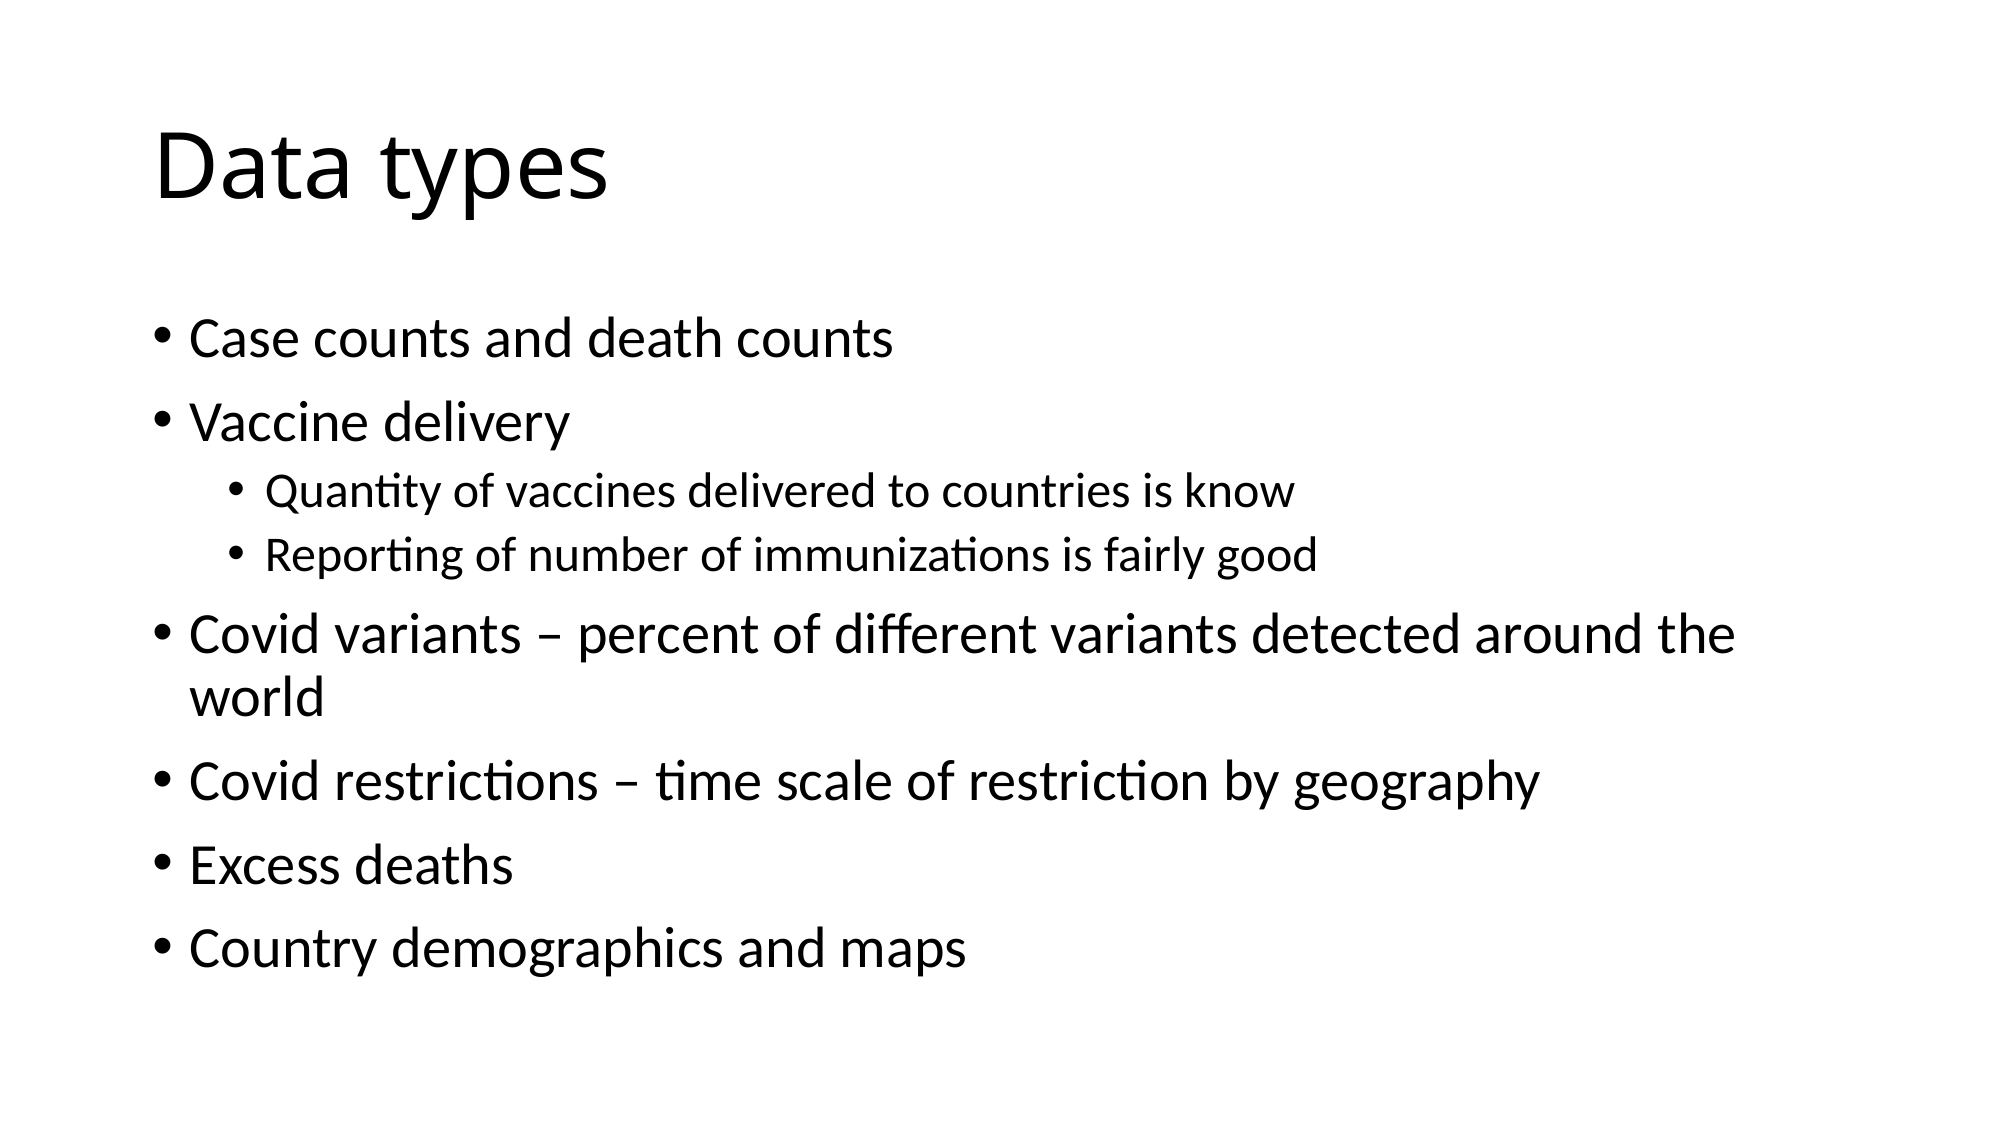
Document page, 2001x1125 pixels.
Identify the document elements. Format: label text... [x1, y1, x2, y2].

title Data types [137, 59, 1863, 278]
list Case counts and death counts Vaccine delivery Quantity of vaccines delivered to countries is know Reporting of number of immunizations is fairly good Covid variants – percent of different variants detected around the world Covid restrictions – time scale of restriction by geography Excess deaths Country demographics and maps [137, 299, 1863, 1014]
